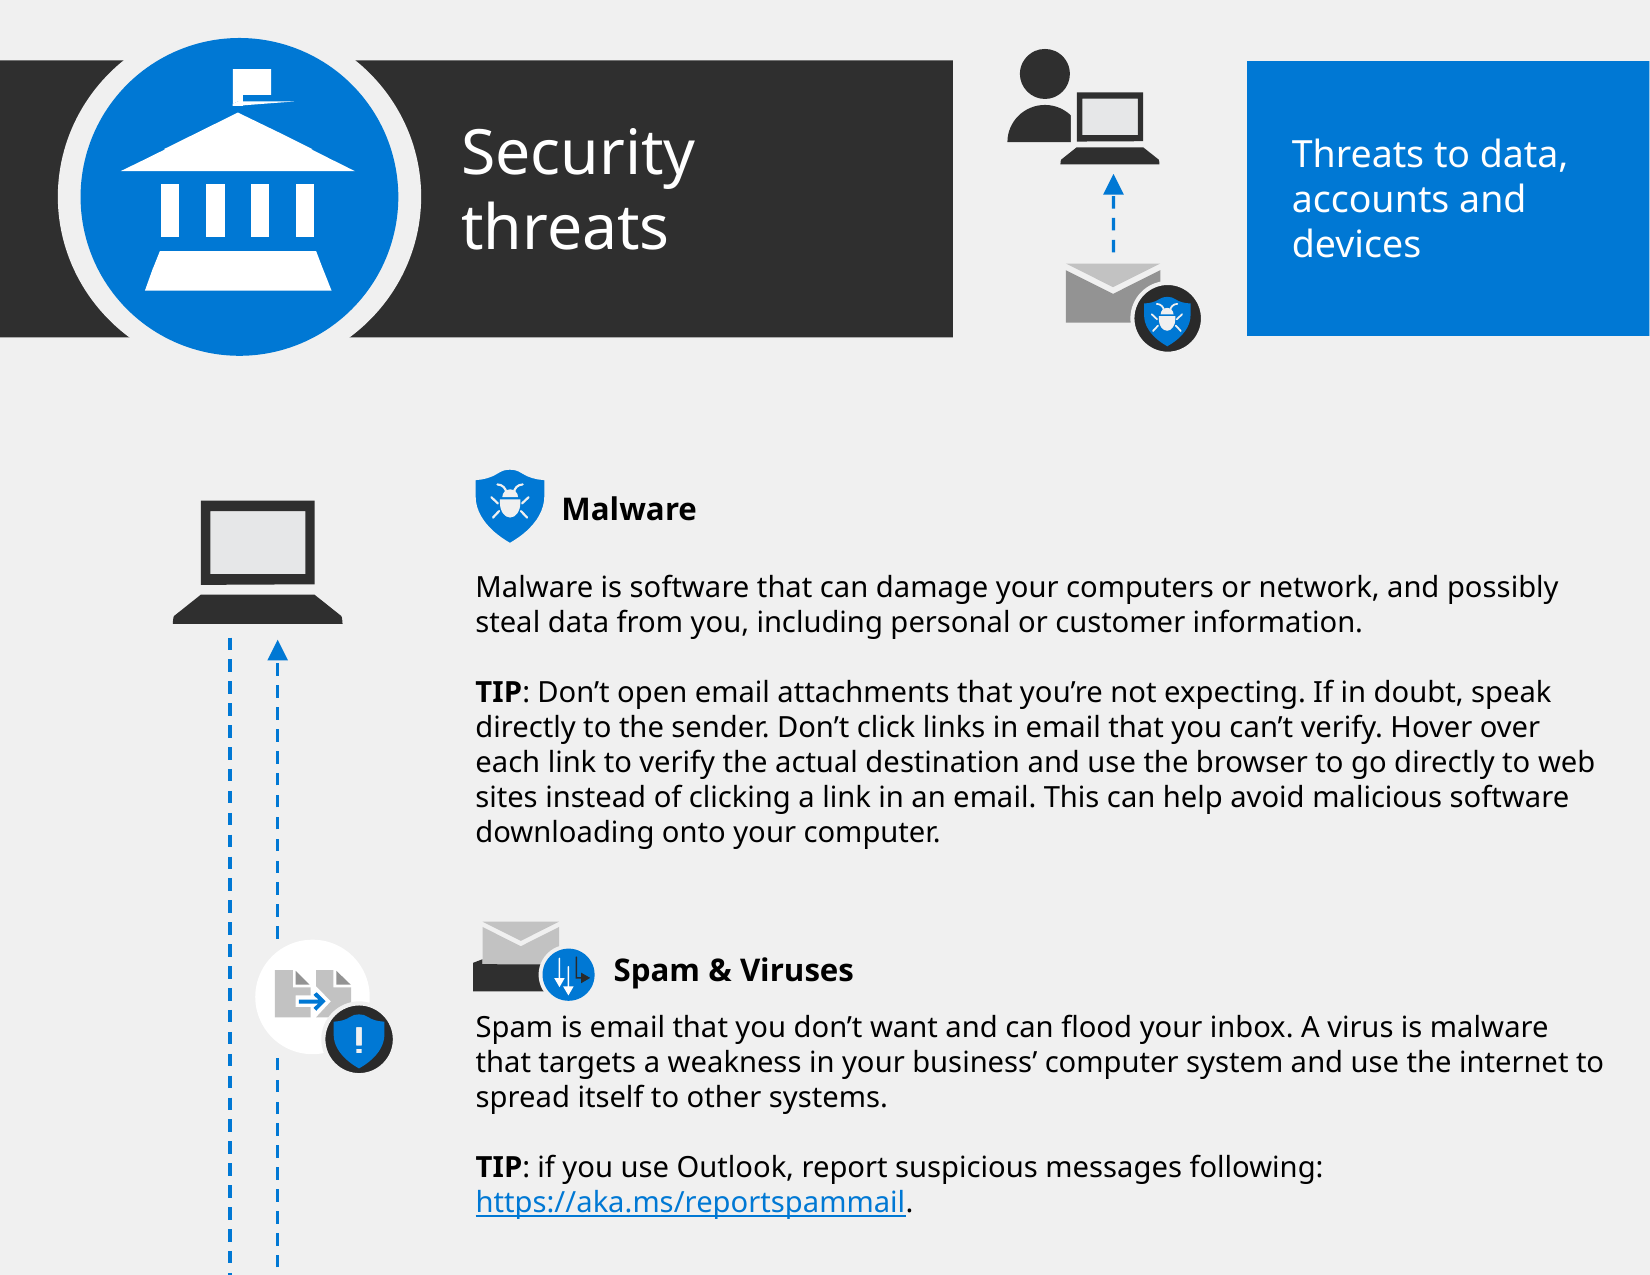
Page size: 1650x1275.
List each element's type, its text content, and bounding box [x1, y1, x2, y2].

text_box Malware [547, 481, 1166, 535]
text_box Malware is software that can damage your computers or network, and possibly steal data from you, including personal or customer information. TIP: Don’t open email attachments that you’re not expecting. If in doubt, speak directly to the sender. Don’t click links in email that you can’t verify. Hover over each link to verify the actual destination and use the browser to go directly to web sites instead of clicking a link in an email. This can help avoid malicious software downloading onto your computer. [460, 561, 1627, 891]
text_box Spam & Viruses [599, 942, 1308, 995]
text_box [473, 467, 547, 546]
text_box Threats to data, accounts and devices [1277, 122, 1615, 273]
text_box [172, 500, 343, 624]
text_box [1246, 60, 1650, 337]
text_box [473, 921, 599, 1005]
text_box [245, 930, 398, 1078]
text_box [0, 19, 953, 374]
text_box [120, 69, 355, 292]
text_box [1065, 263, 1161, 323]
text_box Spam is email that you don’t want and can flood your inbox. A virus is malware that targets a weakness in your business’ computer system and use the internet to spread itself to other systems. TIP: if you use Outlook, report suspicious messages following: https://aka.ms/reportspammail. [460, 1000, 1626, 1231]
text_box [1007, 48, 1083, 143]
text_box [1060, 92, 1160, 165]
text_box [1130, 280, 1206, 356]
text_box [1070, 165, 1157, 175]
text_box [229, 637, 278, 1275]
